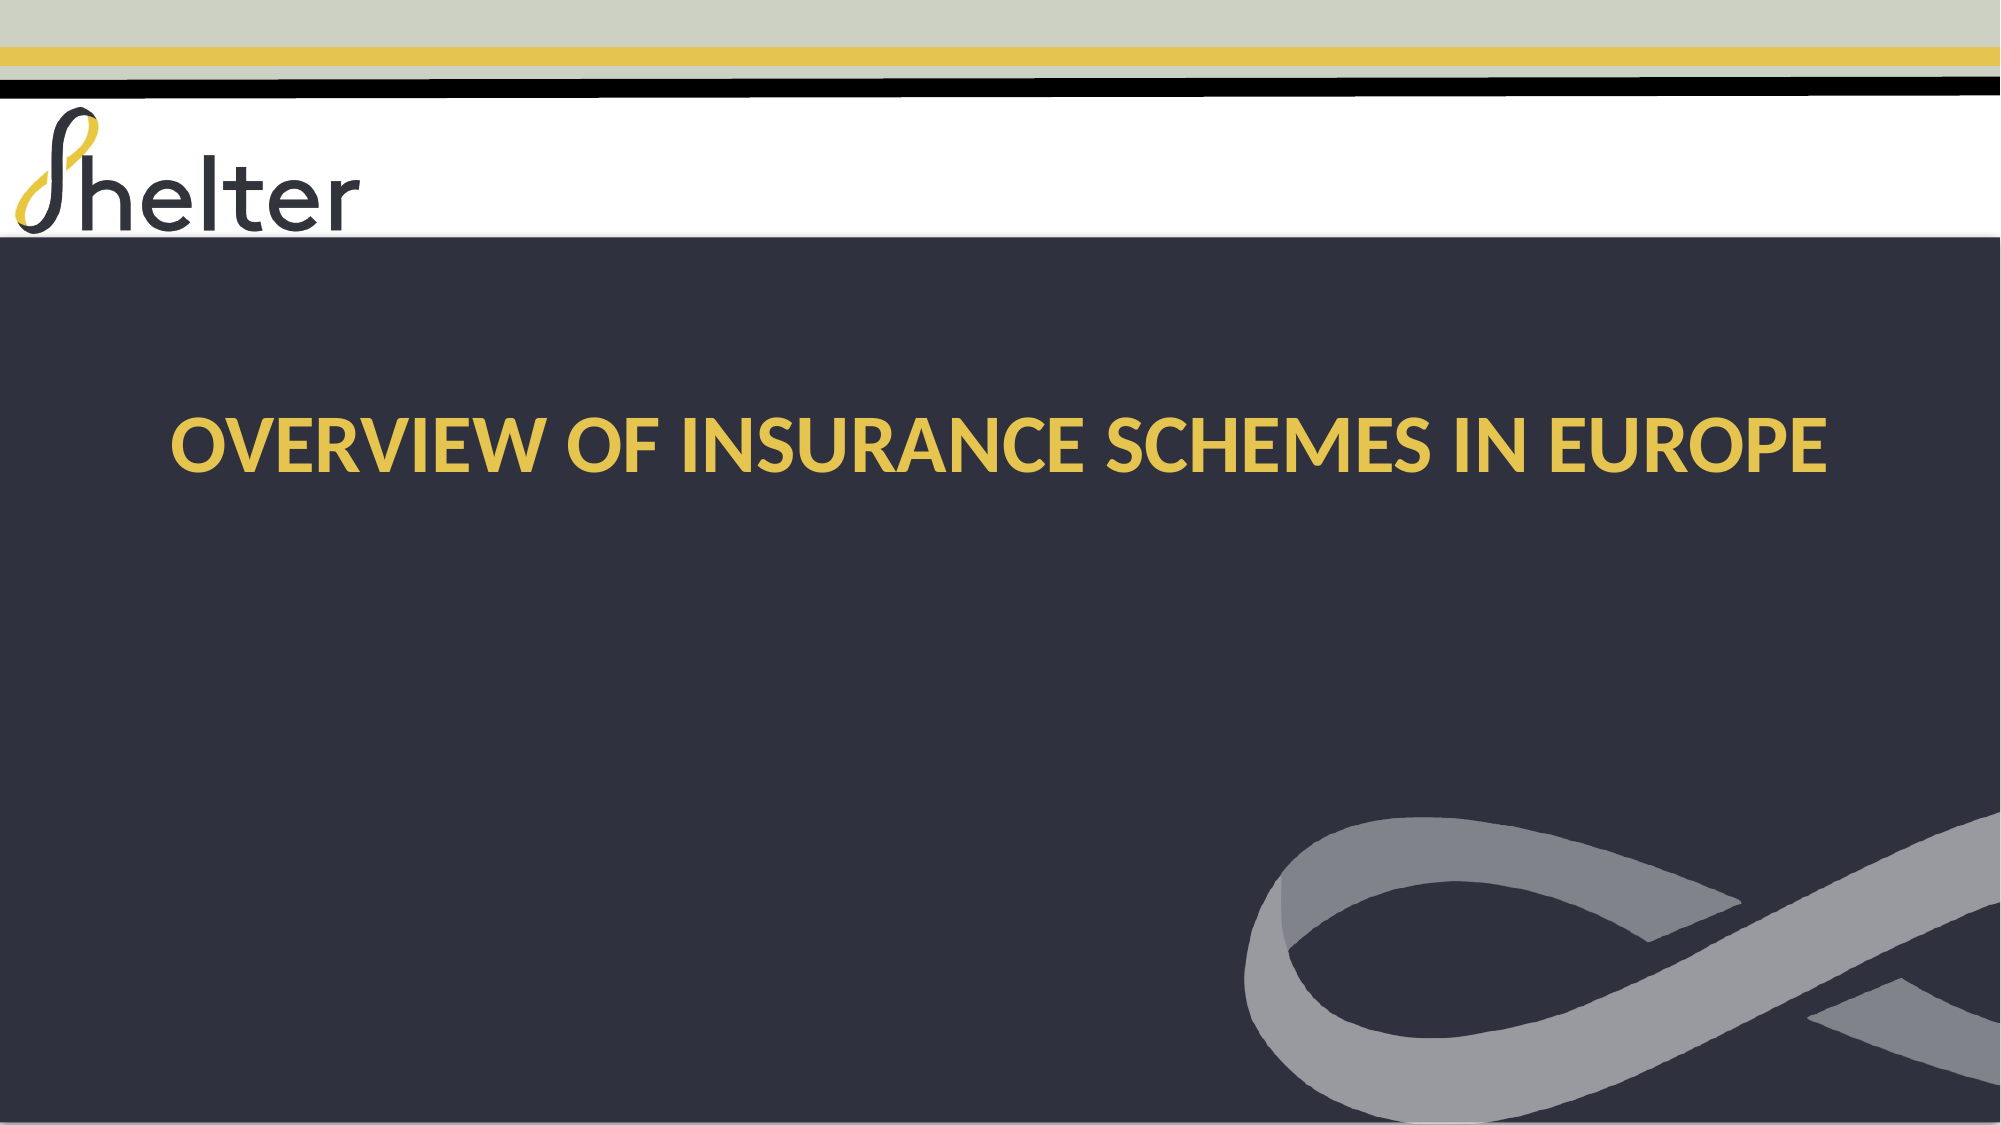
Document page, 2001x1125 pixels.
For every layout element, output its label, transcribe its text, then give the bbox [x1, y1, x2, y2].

text_box OVERVIEW OF INSURANCE SCHEMES IN EUROPE [35, 289, 1965, 783]
picture [1243, 794, 2000, 1125]
picture [15, 107, 360, 234]
